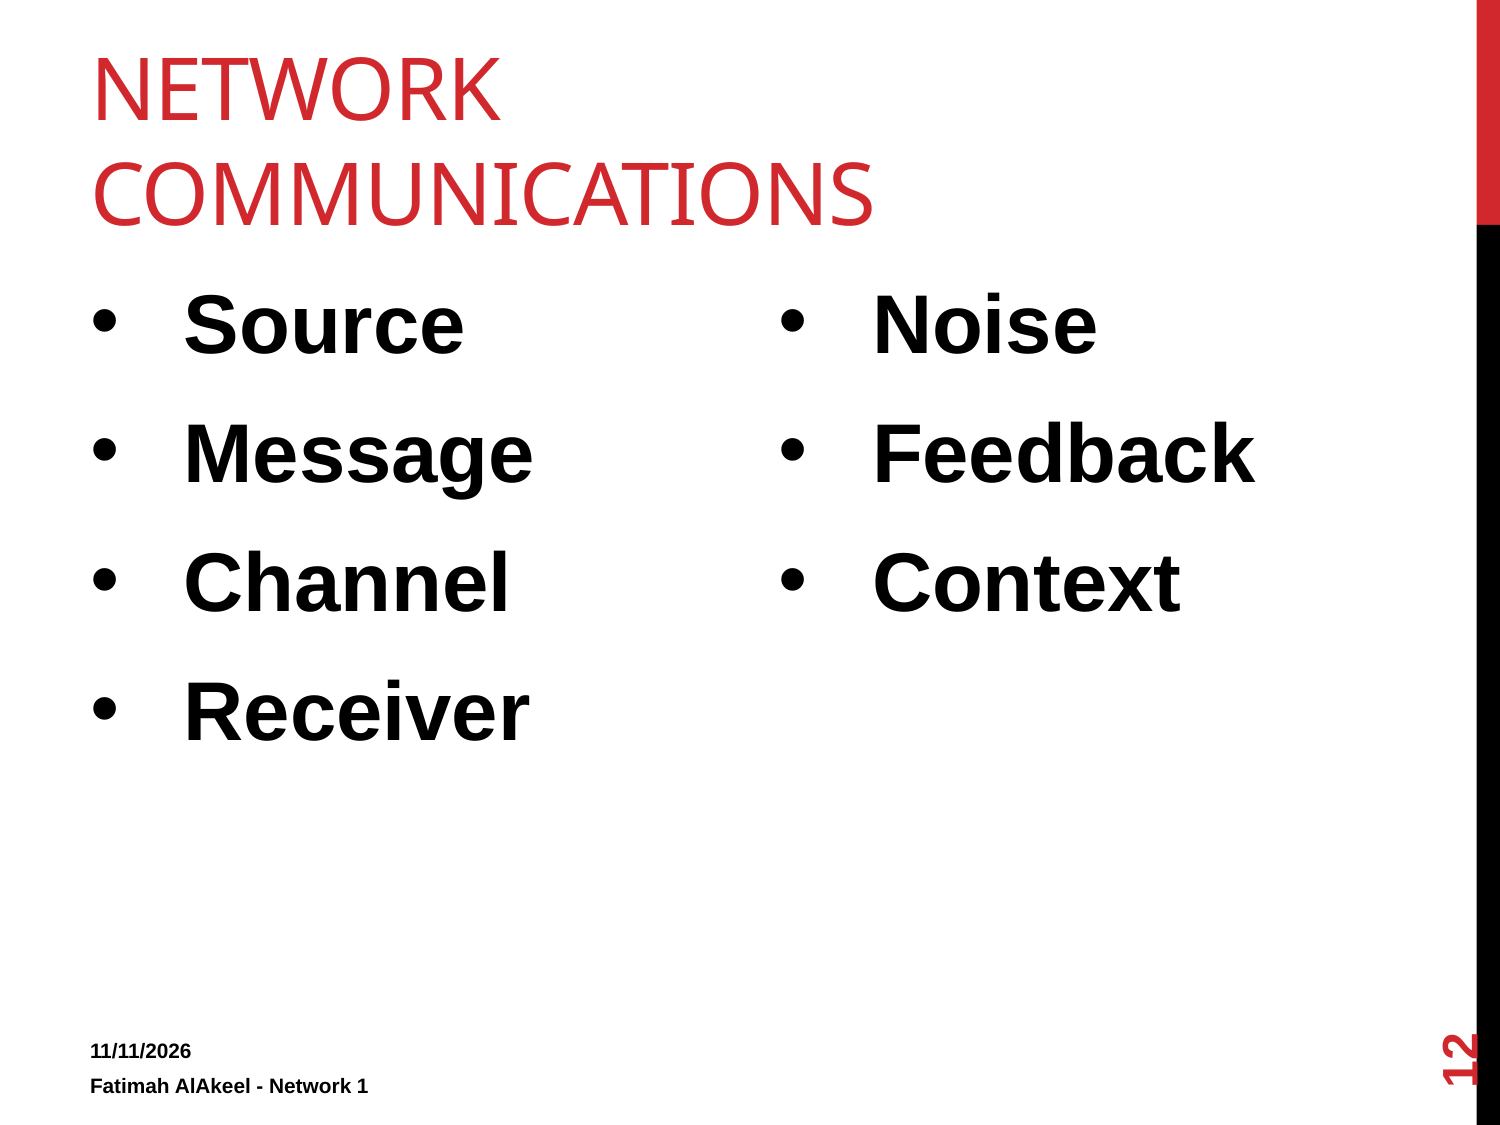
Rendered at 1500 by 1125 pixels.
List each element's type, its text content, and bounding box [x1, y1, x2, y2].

footer Fatimah AlAkeel - Network 1 [75, 1065, 638, 1112]
list Noise Feedback Context [763, 262, 1425, 1005]
title Network Communications [75, 25, 1250, 250]
list Source Message Channel Receiver [75, 262, 737, 1005]
slide_number 12 [1427, 887, 1488, 1104]
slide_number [75, 1012, 638, 1063]
